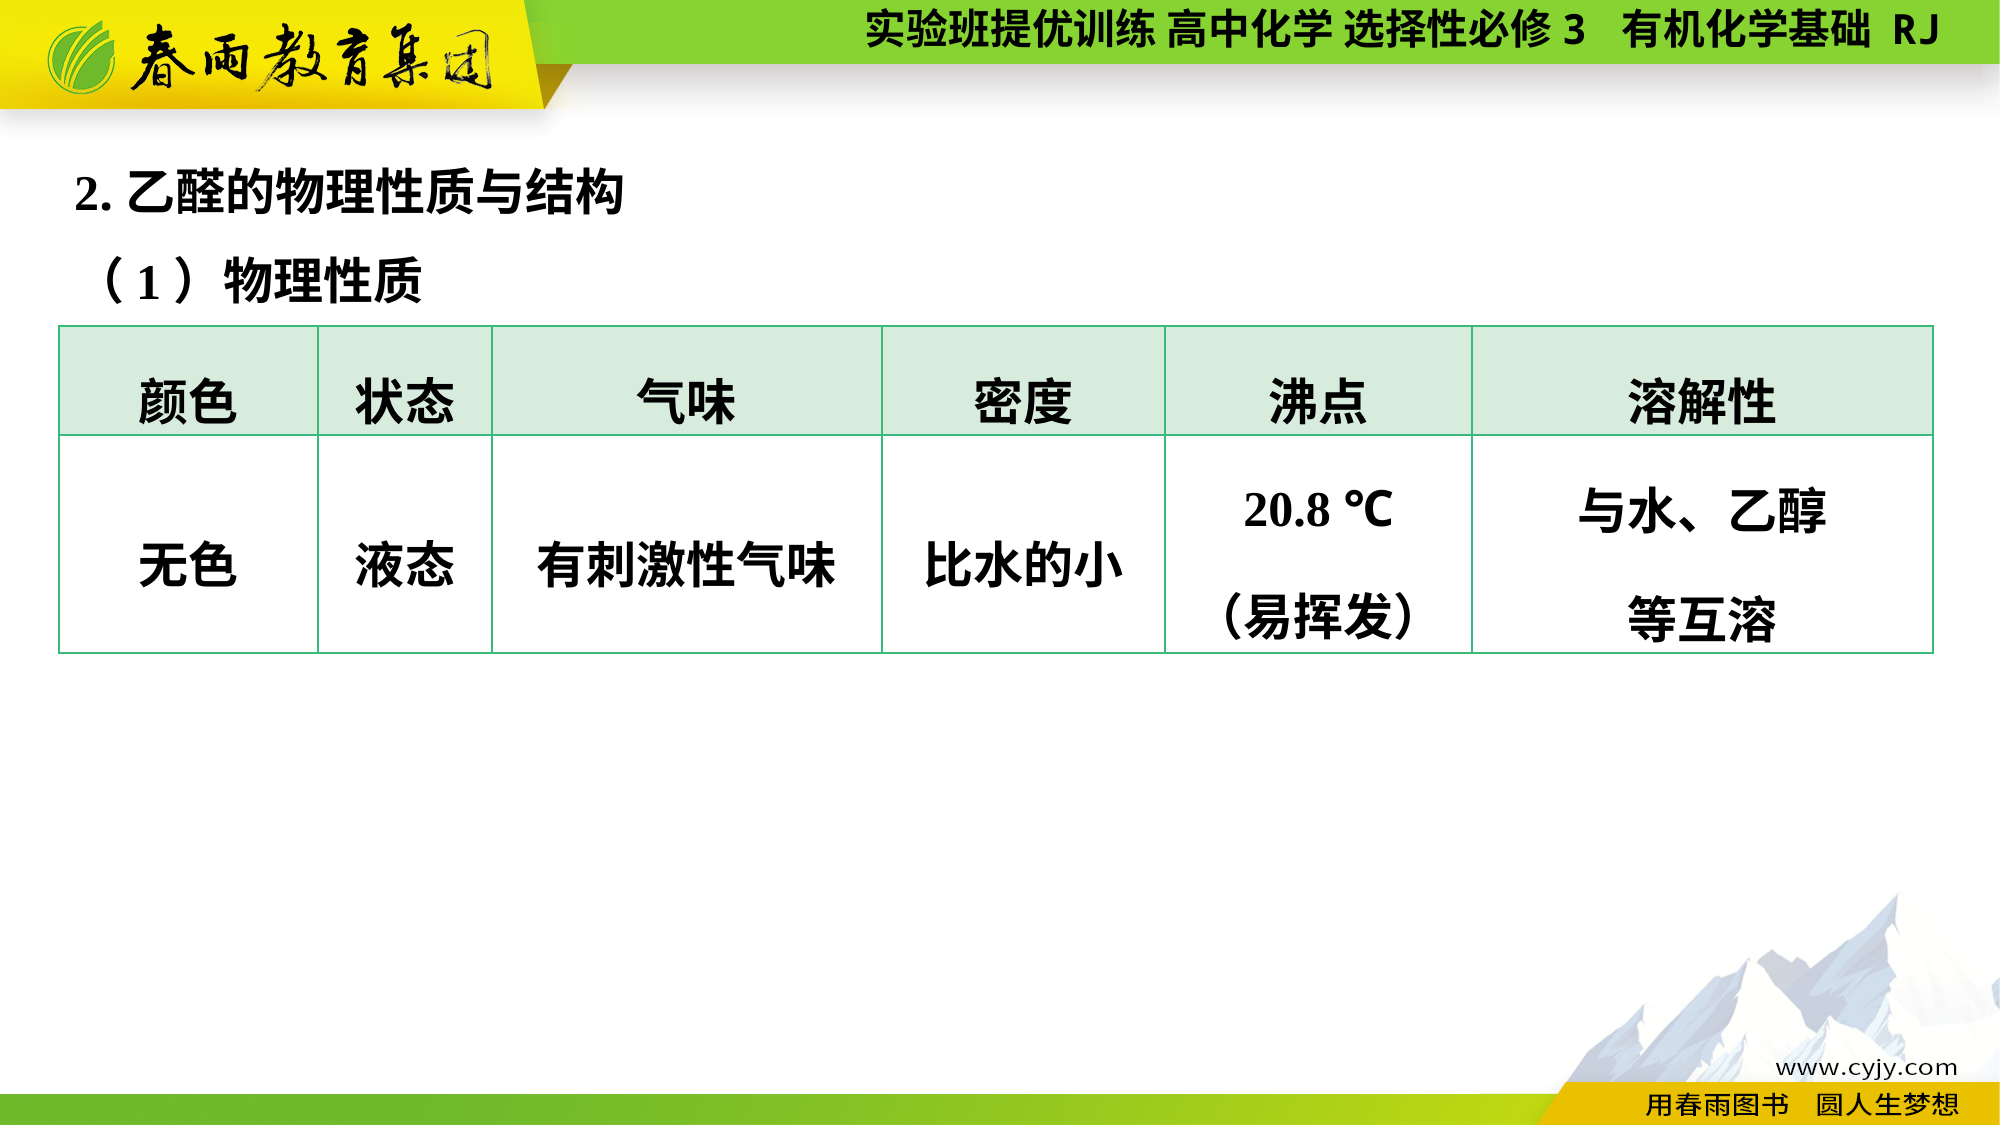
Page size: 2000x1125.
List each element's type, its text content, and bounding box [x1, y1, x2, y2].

table_cell 有刺激性气味 [493, 436, 881, 652]
table_header 溶解性 [1473, 327, 1932, 434]
table_cell 20.8 ℃ （易挥发） [1166, 436, 1471, 652]
table_cell 液态 [319, 436, 491, 652]
list 2.乙醛的物理性质与结构 （1）物理性质 [59, 122, 1944, 308]
table_header 沸点 [1166, 327, 1471, 434]
table_header 状态 [319, 327, 491, 434]
table_header 颜色 [60, 327, 317, 434]
picture [0, 0, 2000, 1125]
table_cell 无色 [60, 436, 317, 652]
table_cell 比水的小 [883, 436, 1164, 652]
table_header 密度 [883, 327, 1164, 434]
table_cell 与水、乙醇 等互溶 [1473, 436, 1932, 652]
table_header 气味 [493, 327, 881, 434]
